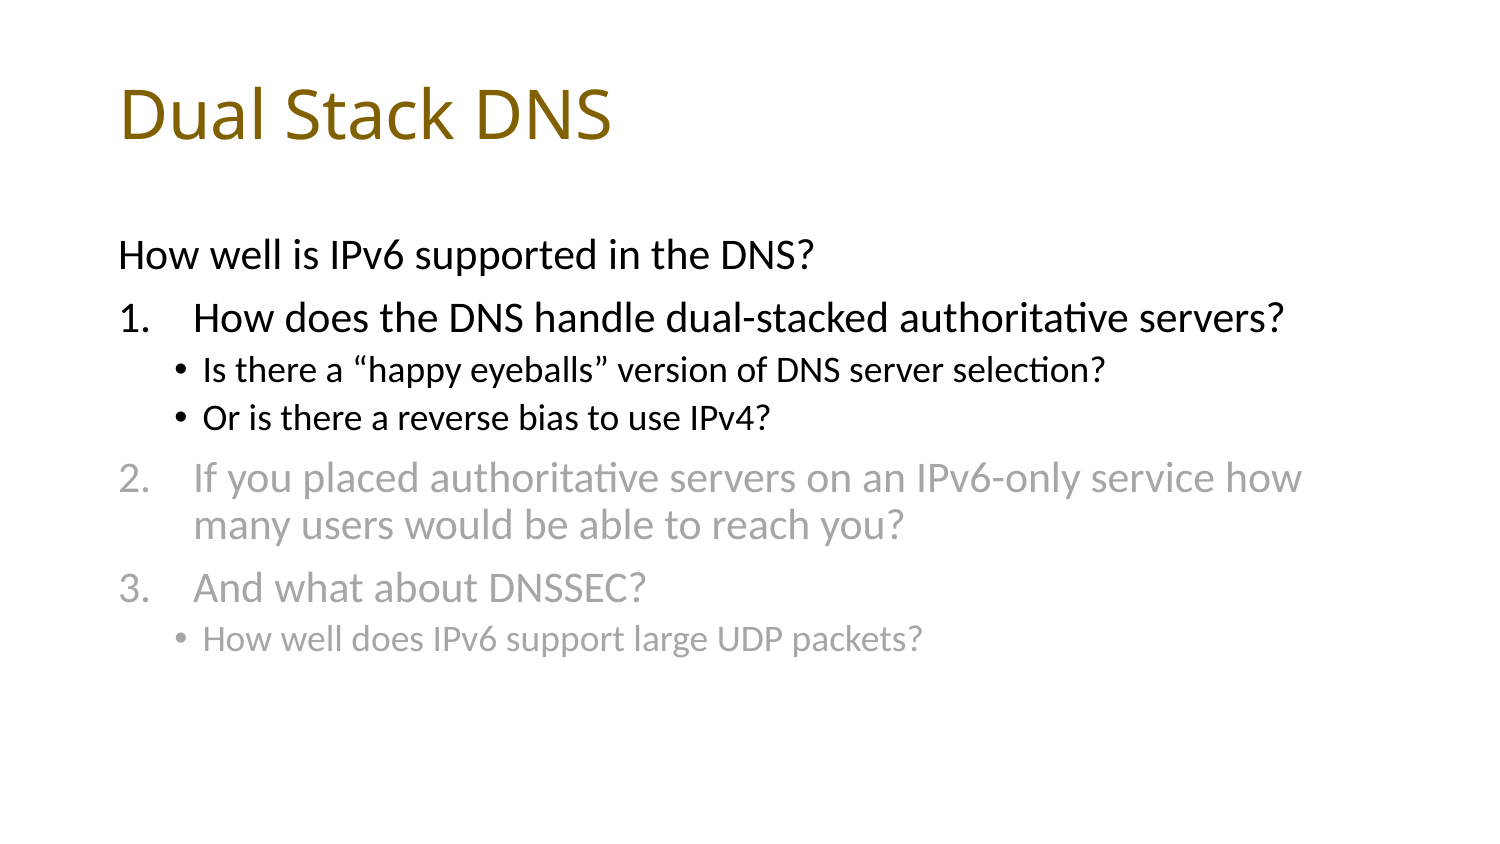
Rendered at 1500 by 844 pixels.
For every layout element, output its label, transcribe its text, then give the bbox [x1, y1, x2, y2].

title Dual Stack DNS [103, 35, 1397, 199]
list How well is IPv6 supported in the DNS? How does the DNS handle dual-stacked authoritative servers? Is there a “happy eyeballs” version of DNS server selection? Or is there a reverse bias to use IPv4? If you placed authoritative servers on an IPv6-only service how many users would be able to reach you? And what about DNSSEC? How well does IPv6 support large UDP packets? [103, 224, 1397, 760]
